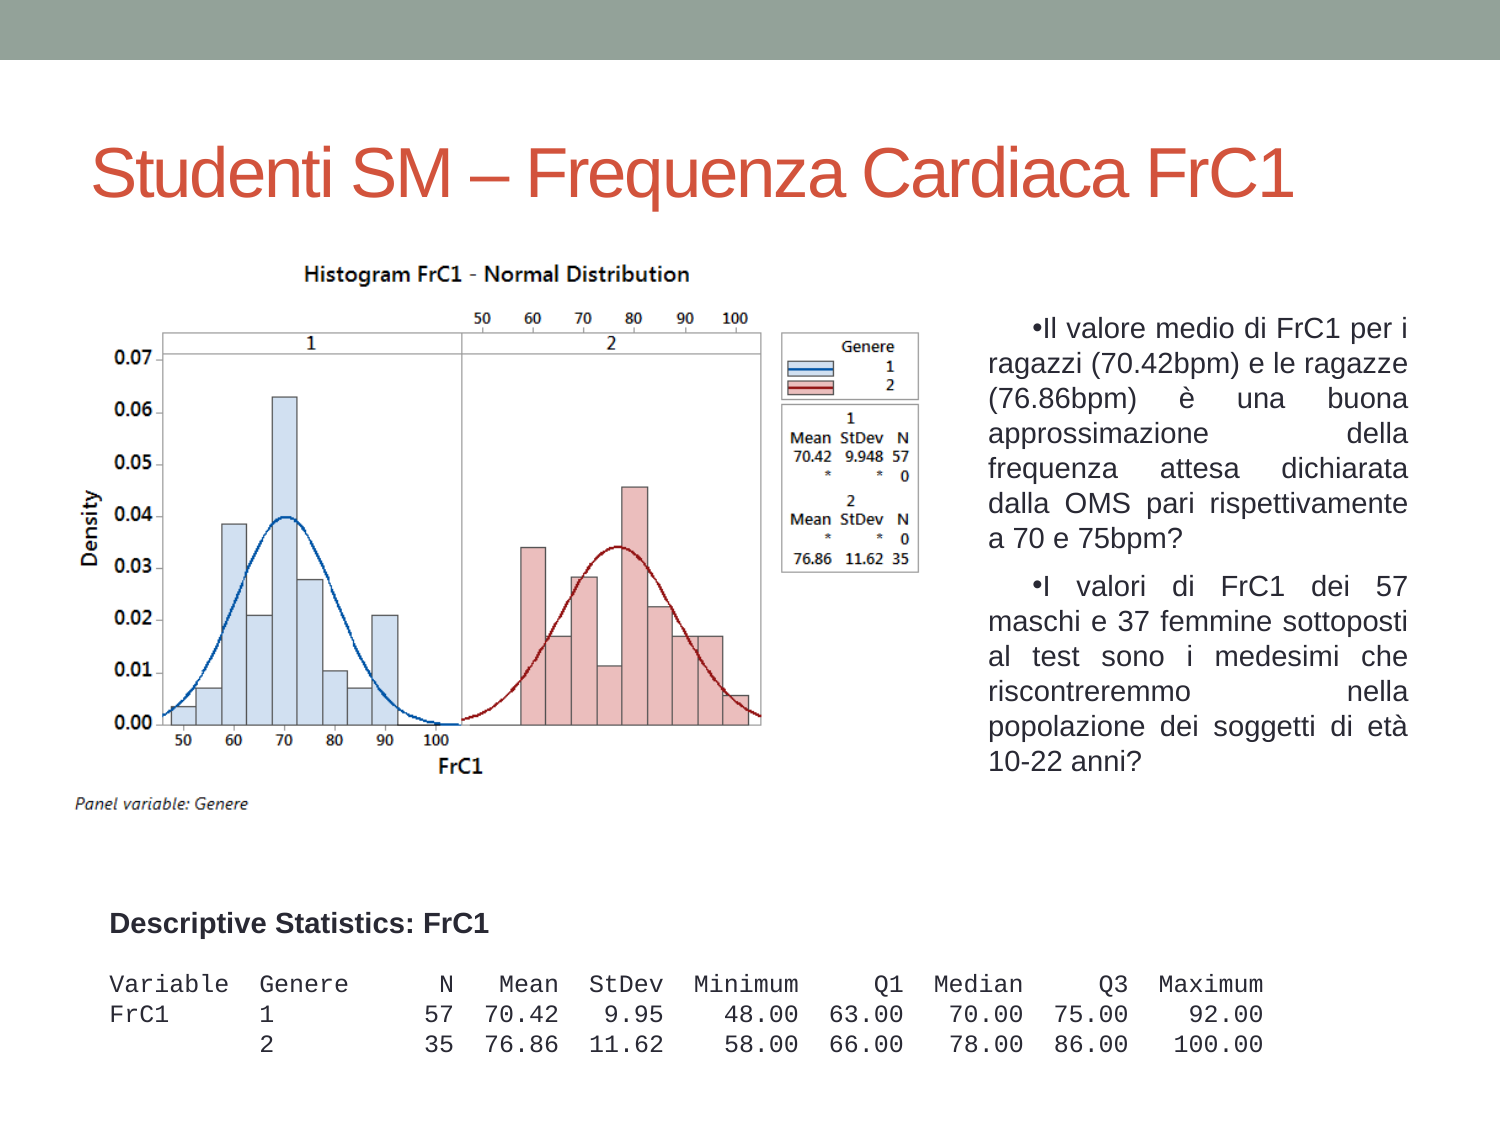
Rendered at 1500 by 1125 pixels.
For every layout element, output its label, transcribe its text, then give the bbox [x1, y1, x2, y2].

title Studenti SM – Frequenza Cardiaca FrC1 [75, 87, 1425, 250]
text_box Il valore medio di FrC1 per i ragazzi (70.42bpm) e le ragazze (76.86bpm) è una buona approssimazione della frequenza attesa dichiarata dalla OMS pari rispettivamente a 70 e 75bpm? I valori di FrC1 dei 57 maschi e 37 femmine sottoposti al test sono i medesimi che riscontreremmo nella popolazione dei soggetti di età 10-22 anni? [937, 302, 1424, 785]
picture [53, 251, 926, 827]
text_box Descriptive Statistics: FrC1 Variable Genere N Mean StDev Minimum Q1 Median Q3 Maximum FrC1 1 57 70.42 9.95 48.00 63.00 70.00 75.00 92.00 2 35 76.86 11.62 58.00 66.00 78.00 86.00 100.00 [94, 897, 1412, 1065]
